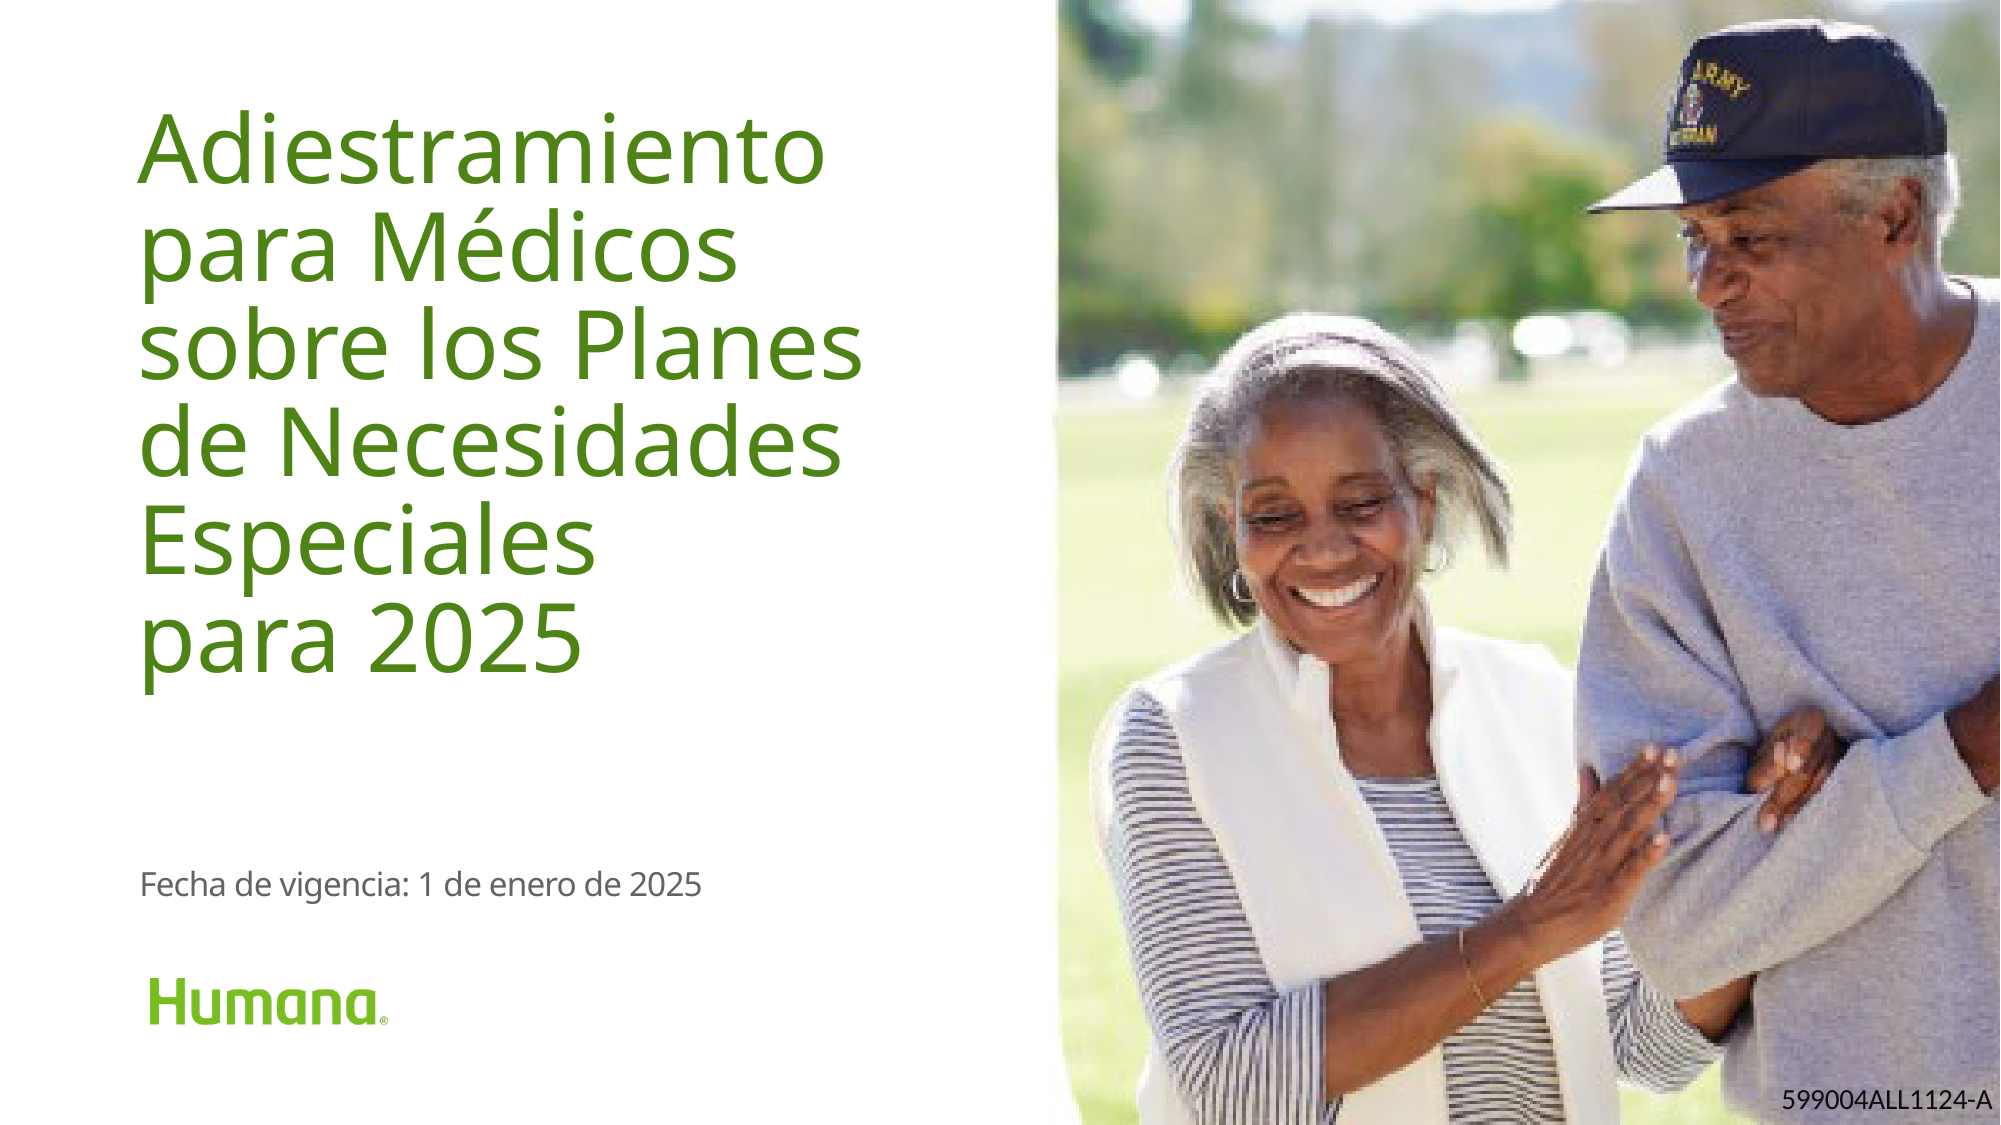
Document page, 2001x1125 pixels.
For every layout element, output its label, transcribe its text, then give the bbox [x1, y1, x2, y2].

picture [149, 977, 388, 1025]
title Adiestramiento para Médicos sobre los Planes de Necesidades Especiales para 2025 [135, 102, 888, 692]
text_box Fecha de vigencia: 1 de enero de 2025 [137, 861, 900, 904]
picture [1048, 0, 2000, 1125]
